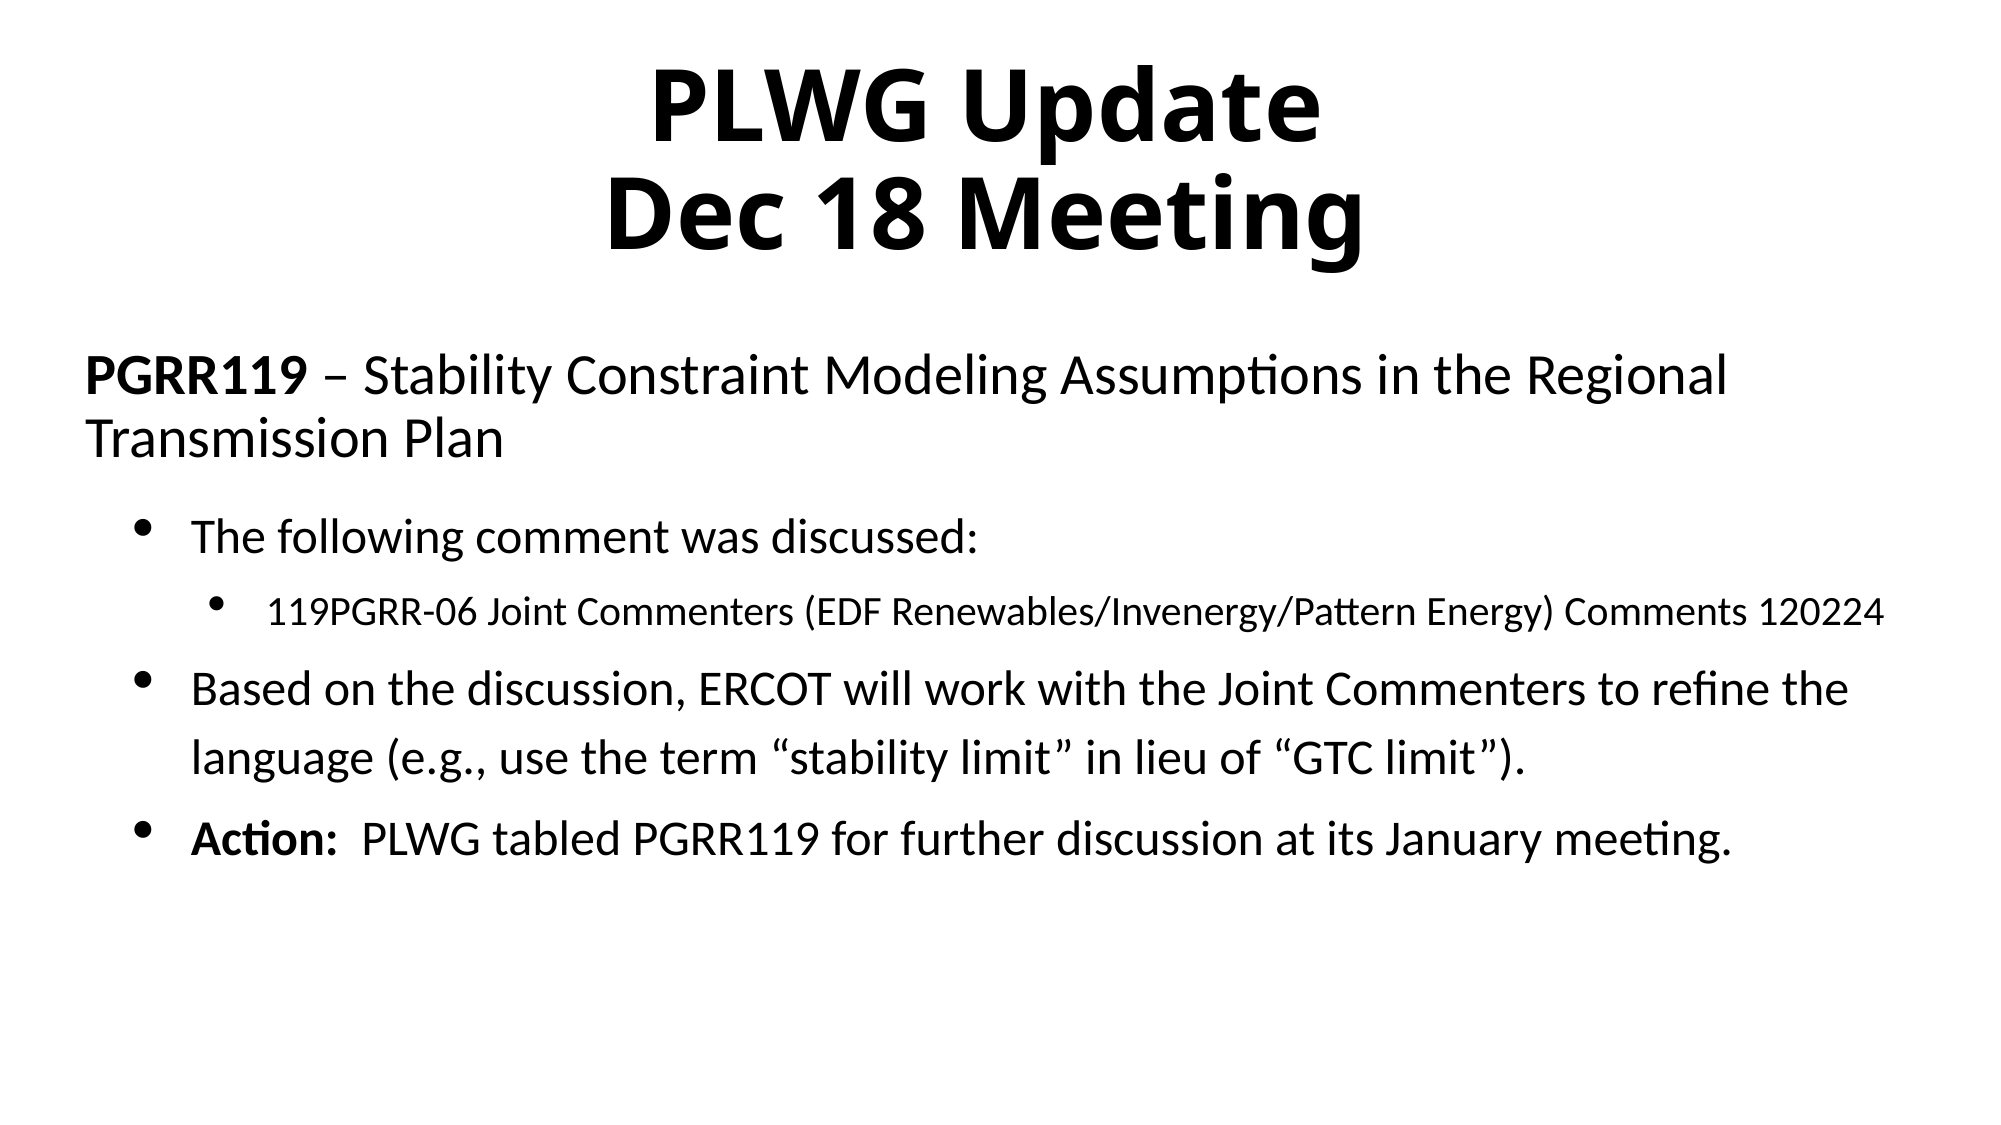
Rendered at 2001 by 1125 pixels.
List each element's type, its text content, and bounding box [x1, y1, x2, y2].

title PLWG Update Dec 18 Meeting [506, 54, 1465, 272]
list PGRR119 – Stability Constraint Modeling Assumptions in the Regional Transmission Plan The following comment was discussed: 119PGRR-06 Joint Commenters (EDF Renewables/Invenergy/Pattern Energy) Comments 120224 Based on the discussion, ERCOT will work with the Joint Commenters to refine the language (e.g., use the term “stability limit” in lieu of “GTC limit”). Action: PLWG tabled PGRR119 for further discussion at its January meeting. [70, 336, 1911, 963]
